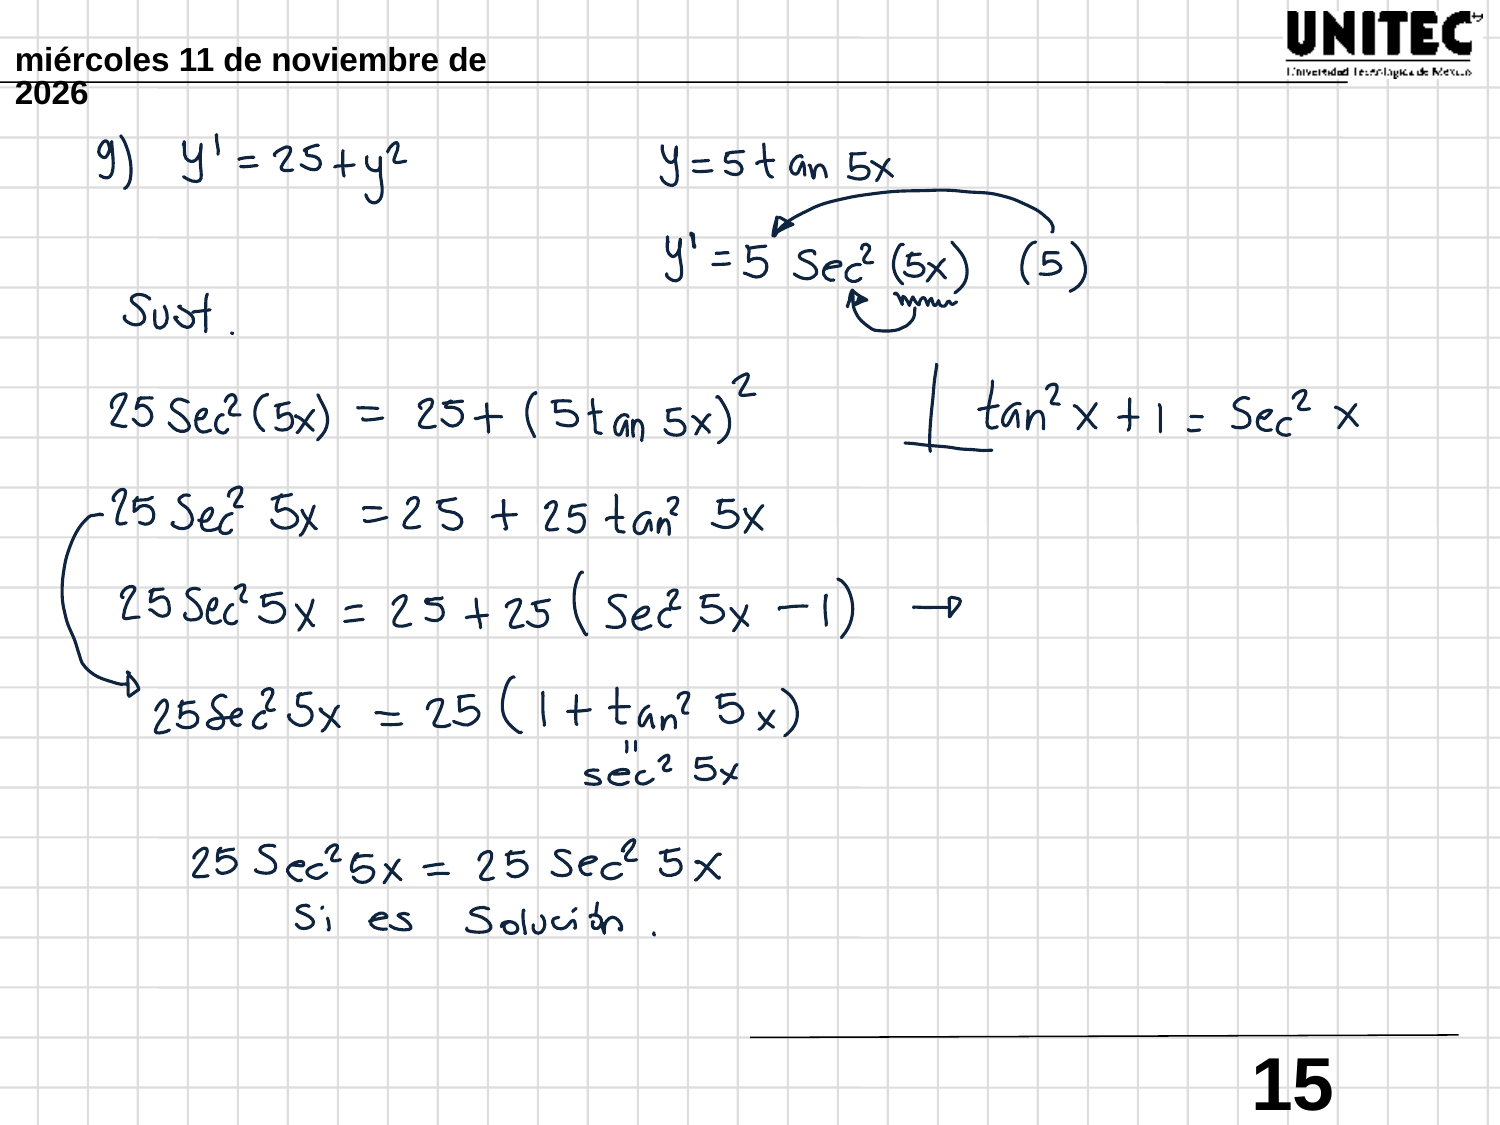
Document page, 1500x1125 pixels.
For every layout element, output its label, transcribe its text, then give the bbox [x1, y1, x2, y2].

slide_number lunes, 23 de enero de 2012 [0, 31, 514, 110]
picture [1283, 11, 1483, 79]
slide_number 15 [1199, 1013, 1452, 1109]
